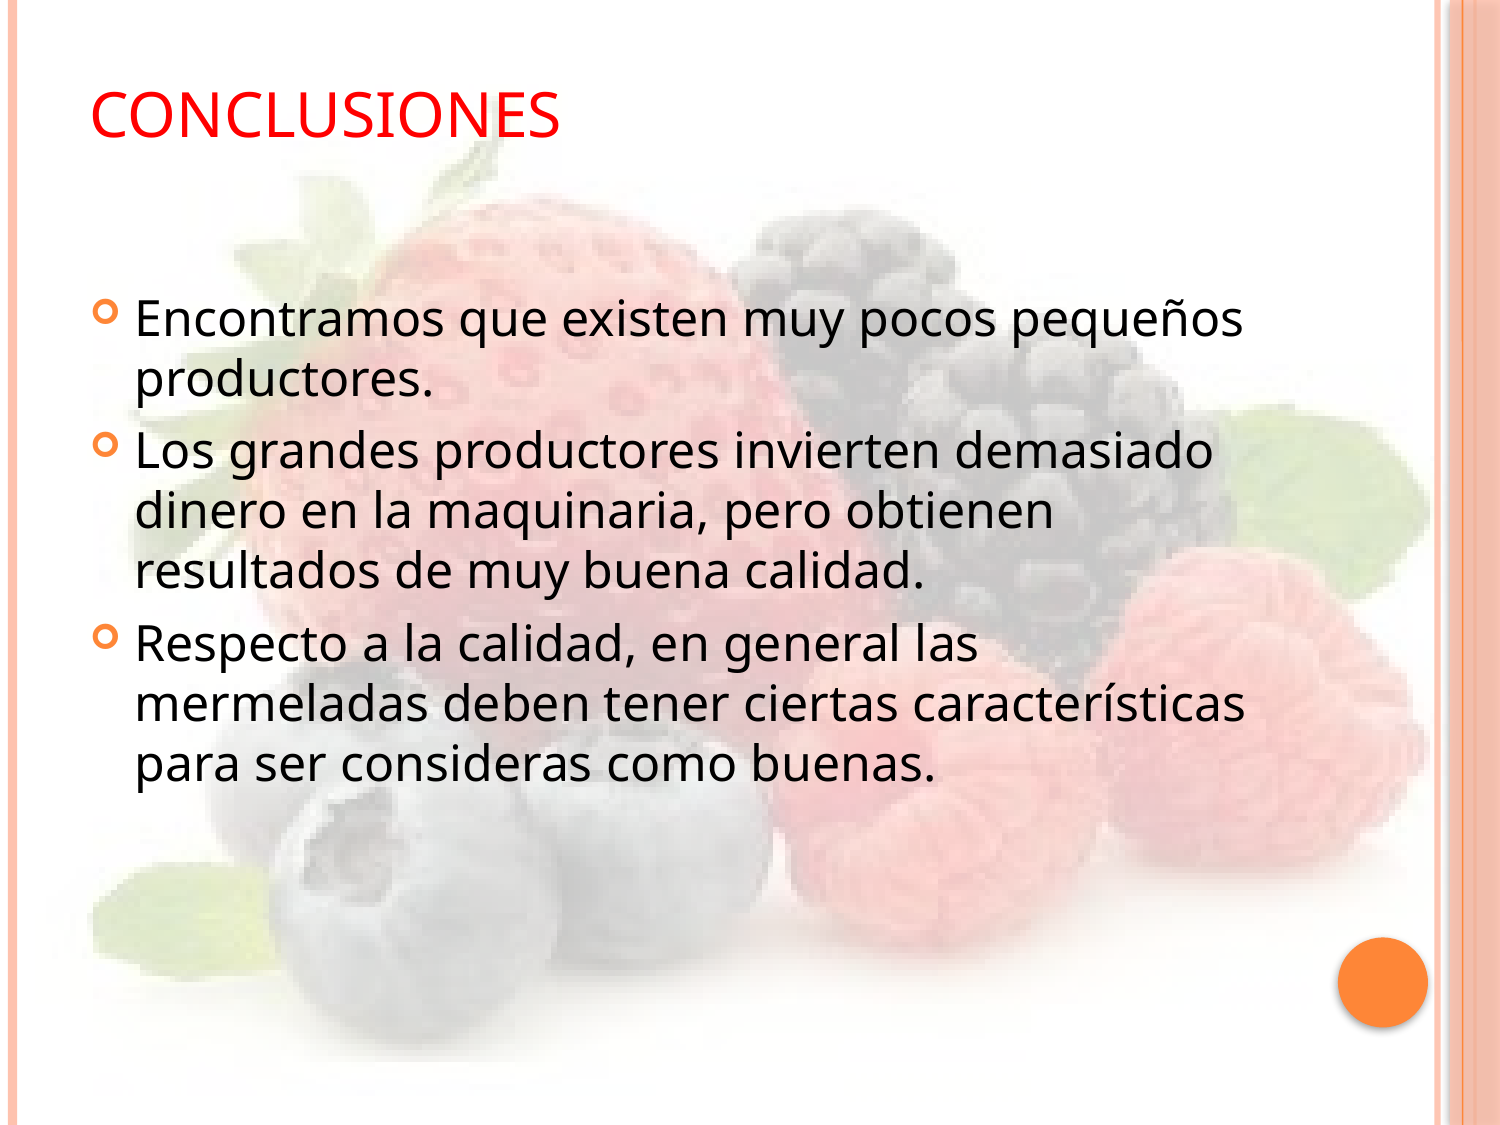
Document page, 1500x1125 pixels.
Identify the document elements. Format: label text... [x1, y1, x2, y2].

title Conclusiones [75, 45, 1300, 233]
list Encontramos que existen muy pocos pequeños productores. Los grandes productores invierten demasiado dinero en la maquinaria, pero obtienen resultados de muy buena calidad. Respecto a la calidad, en general las mermeladas deben tener ciertas características para ser consideras como buenas. [75, 278, 1300, 1062]
